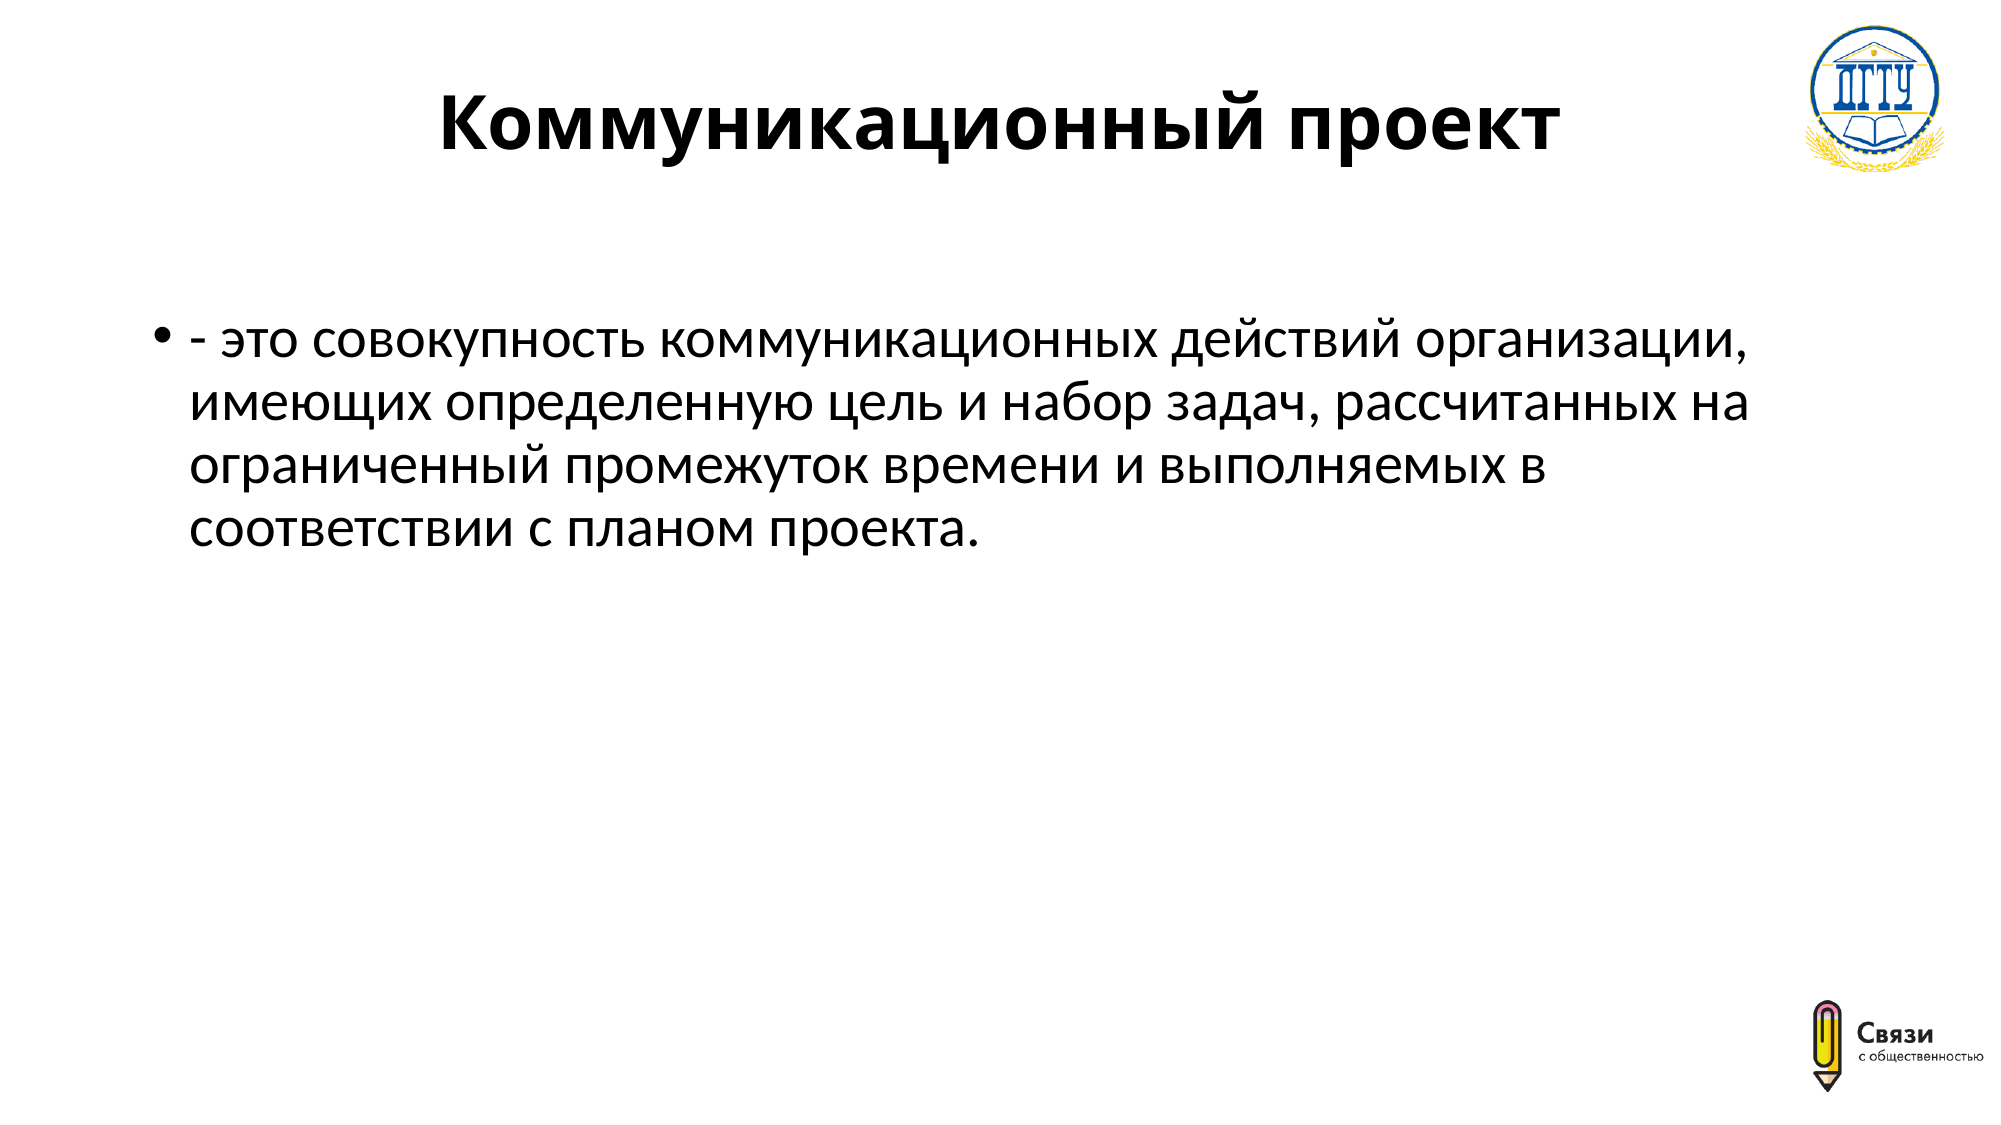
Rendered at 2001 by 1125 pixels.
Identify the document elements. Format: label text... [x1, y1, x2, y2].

picture [1813, 1000, 1988, 1092]
title Коммуникационный проект [137, 59, 1863, 191]
picture [1805, 25, 1944, 172]
list - это совокупность коммуникационных действий организации, имеющих определенную цель и набор задач, рассчитанных на ограниченный промежуток времени и выполняемых в соответствии с планом проекта. [137, 299, 1863, 1014]
